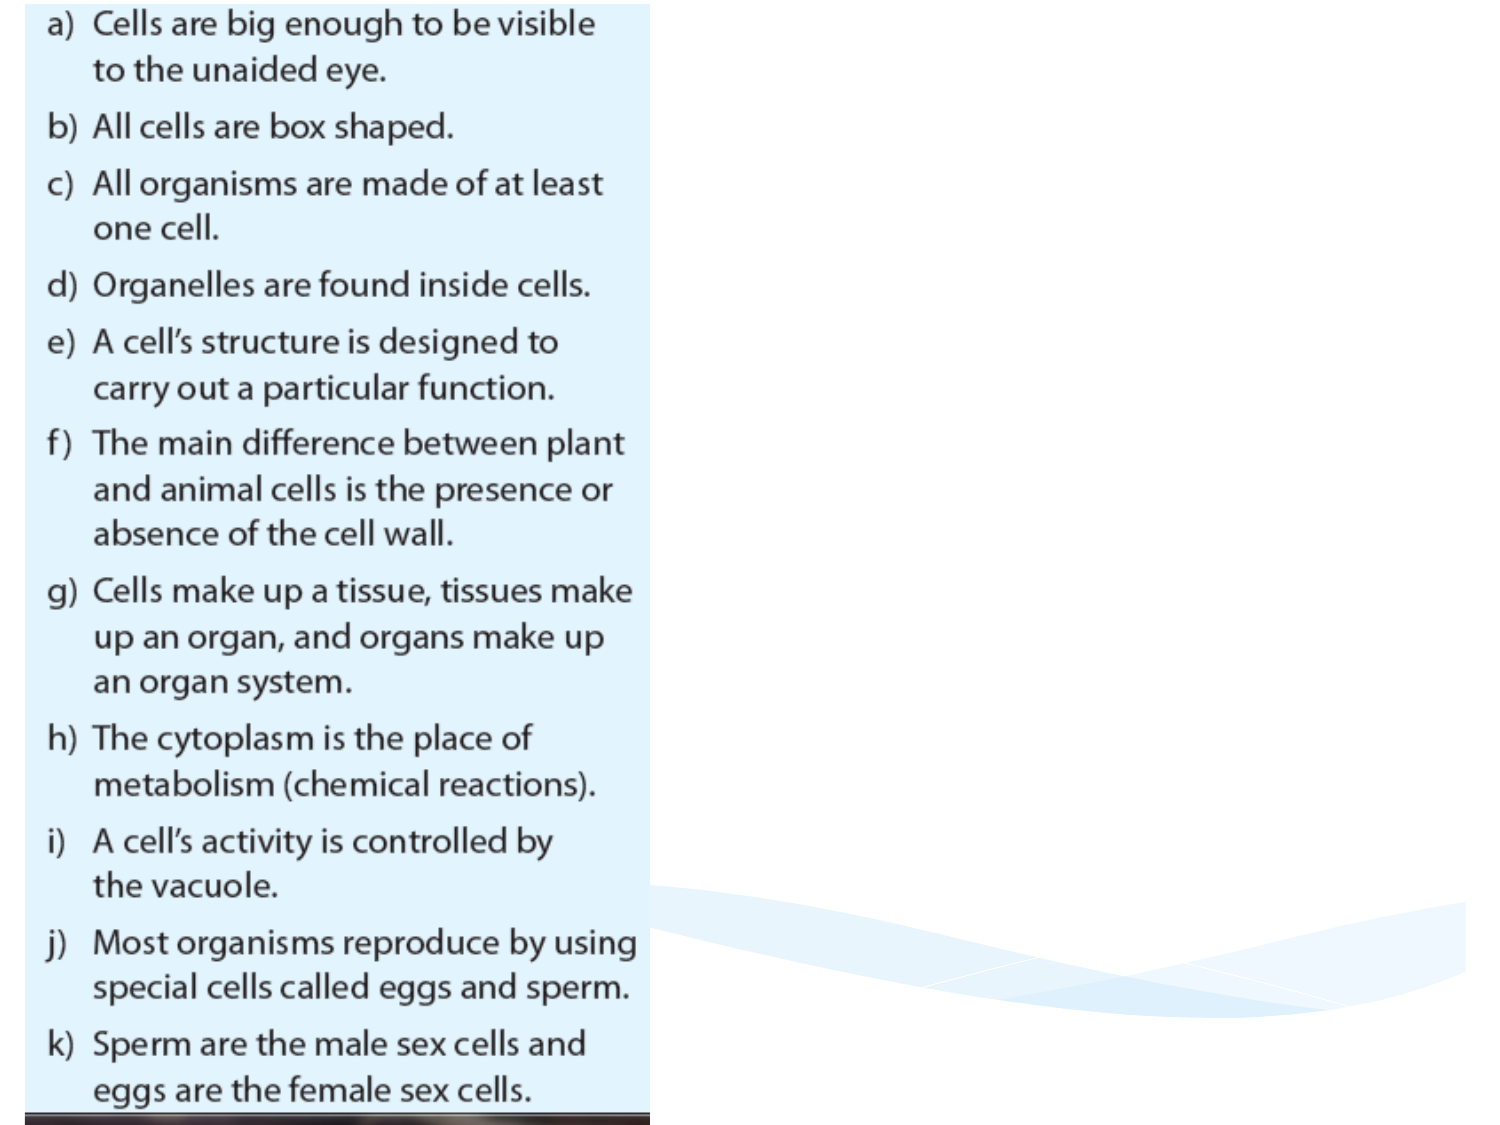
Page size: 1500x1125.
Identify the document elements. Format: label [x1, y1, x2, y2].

picture [24, 3, 651, 1125]
